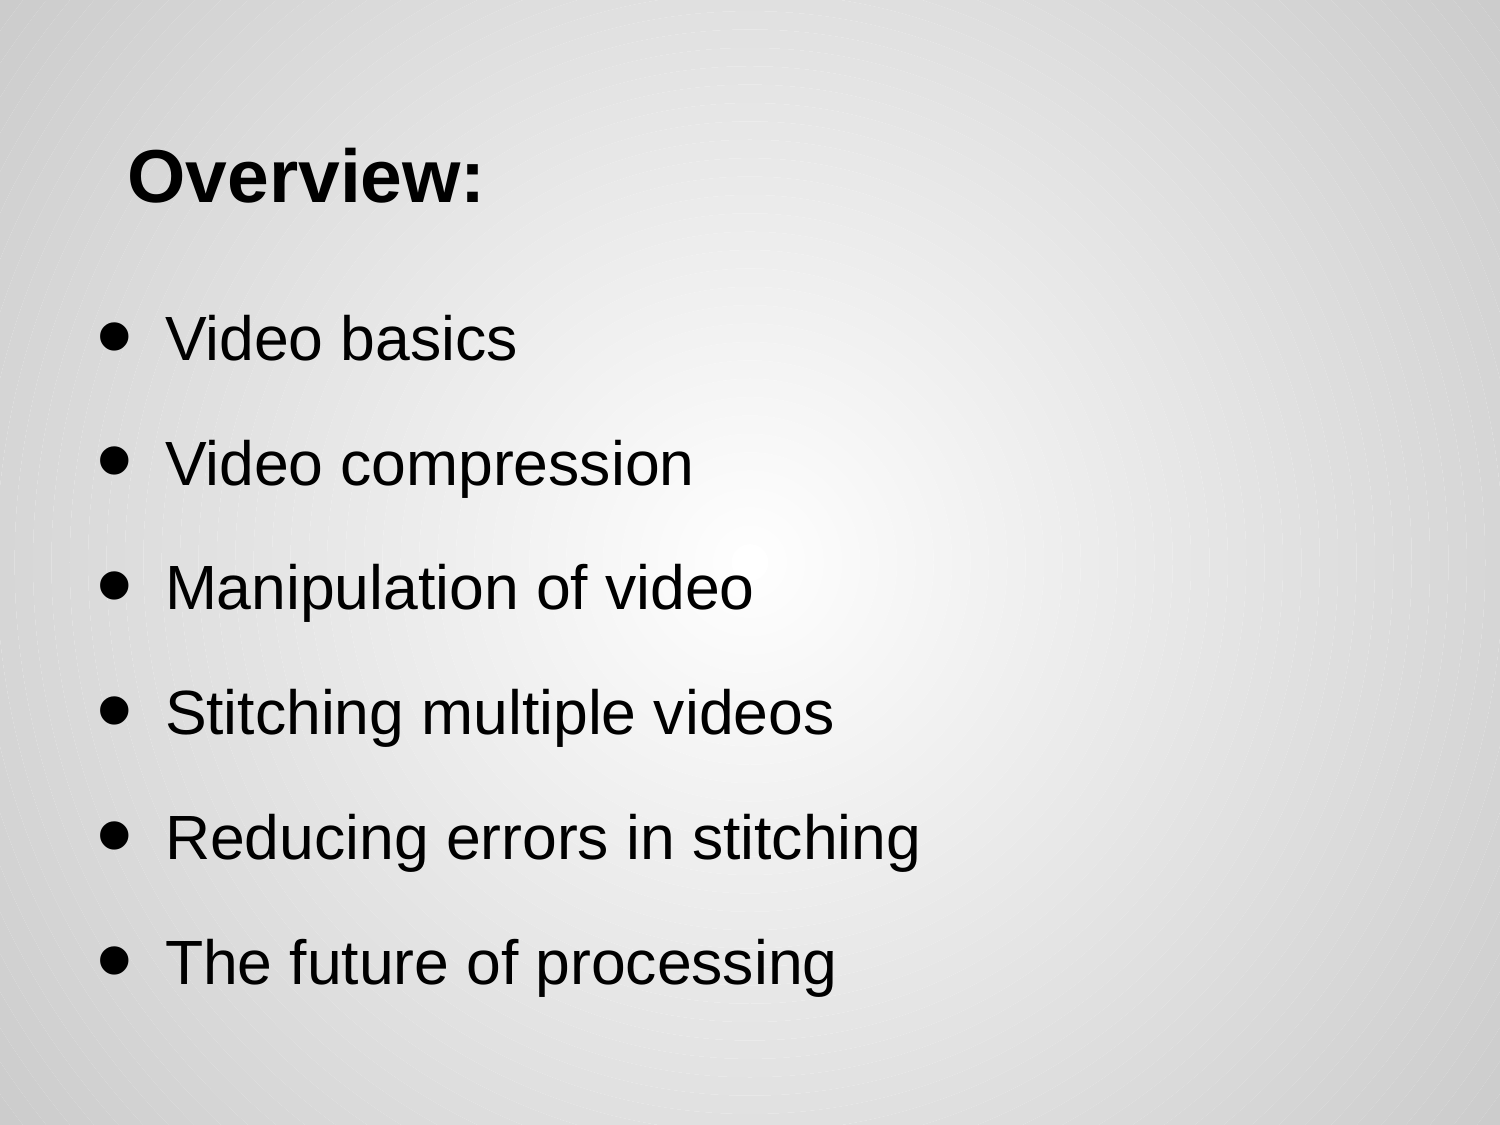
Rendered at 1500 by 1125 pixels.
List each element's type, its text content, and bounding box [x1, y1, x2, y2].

title Overview: [75, 14, 1425, 233]
list Video basics Video compression Manipulation of video Stitching multiple videos Reducing errors in stitching The future of processing [75, 245, 1425, 1013]
